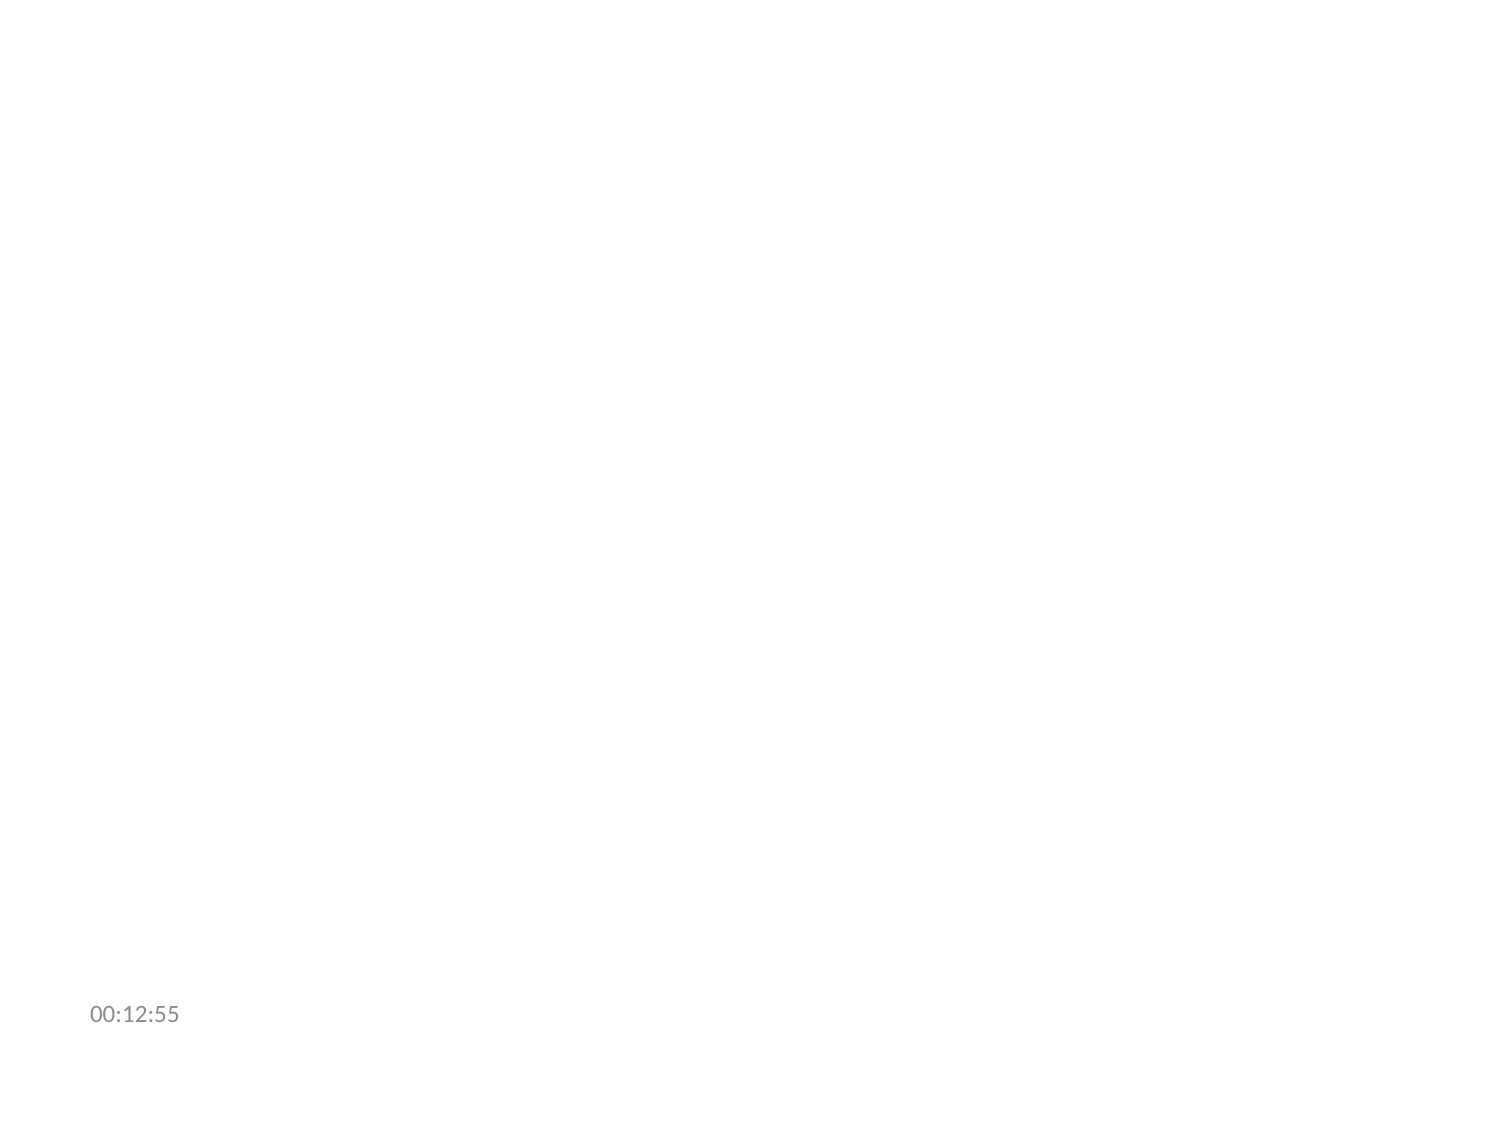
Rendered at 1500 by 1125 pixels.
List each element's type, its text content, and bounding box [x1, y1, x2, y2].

text_box 15:35:09 [75, 982, 425, 1043]
